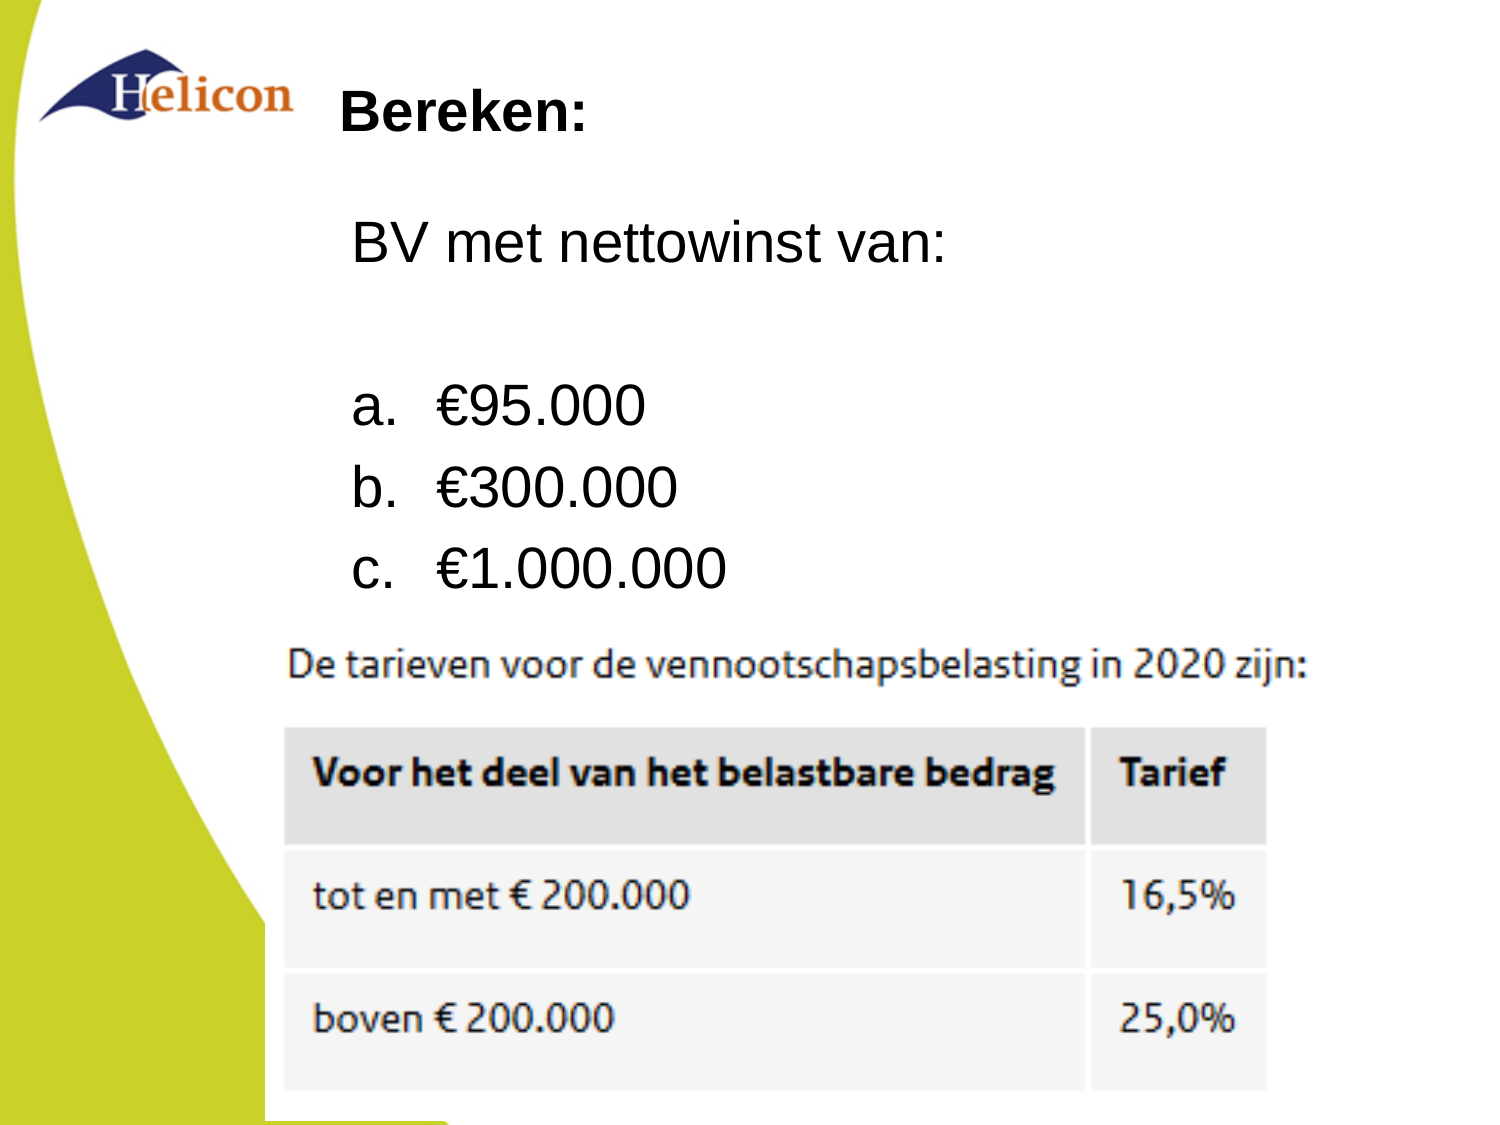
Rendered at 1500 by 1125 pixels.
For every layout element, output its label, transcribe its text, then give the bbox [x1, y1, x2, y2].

list BV met nettowinst van: €95.000 €300.000 €1.000.000 [336, 196, 1425, 1005]
picture [0, 0, 1500, 1125]
title Bereken: [324, 54, 1415, 161]
